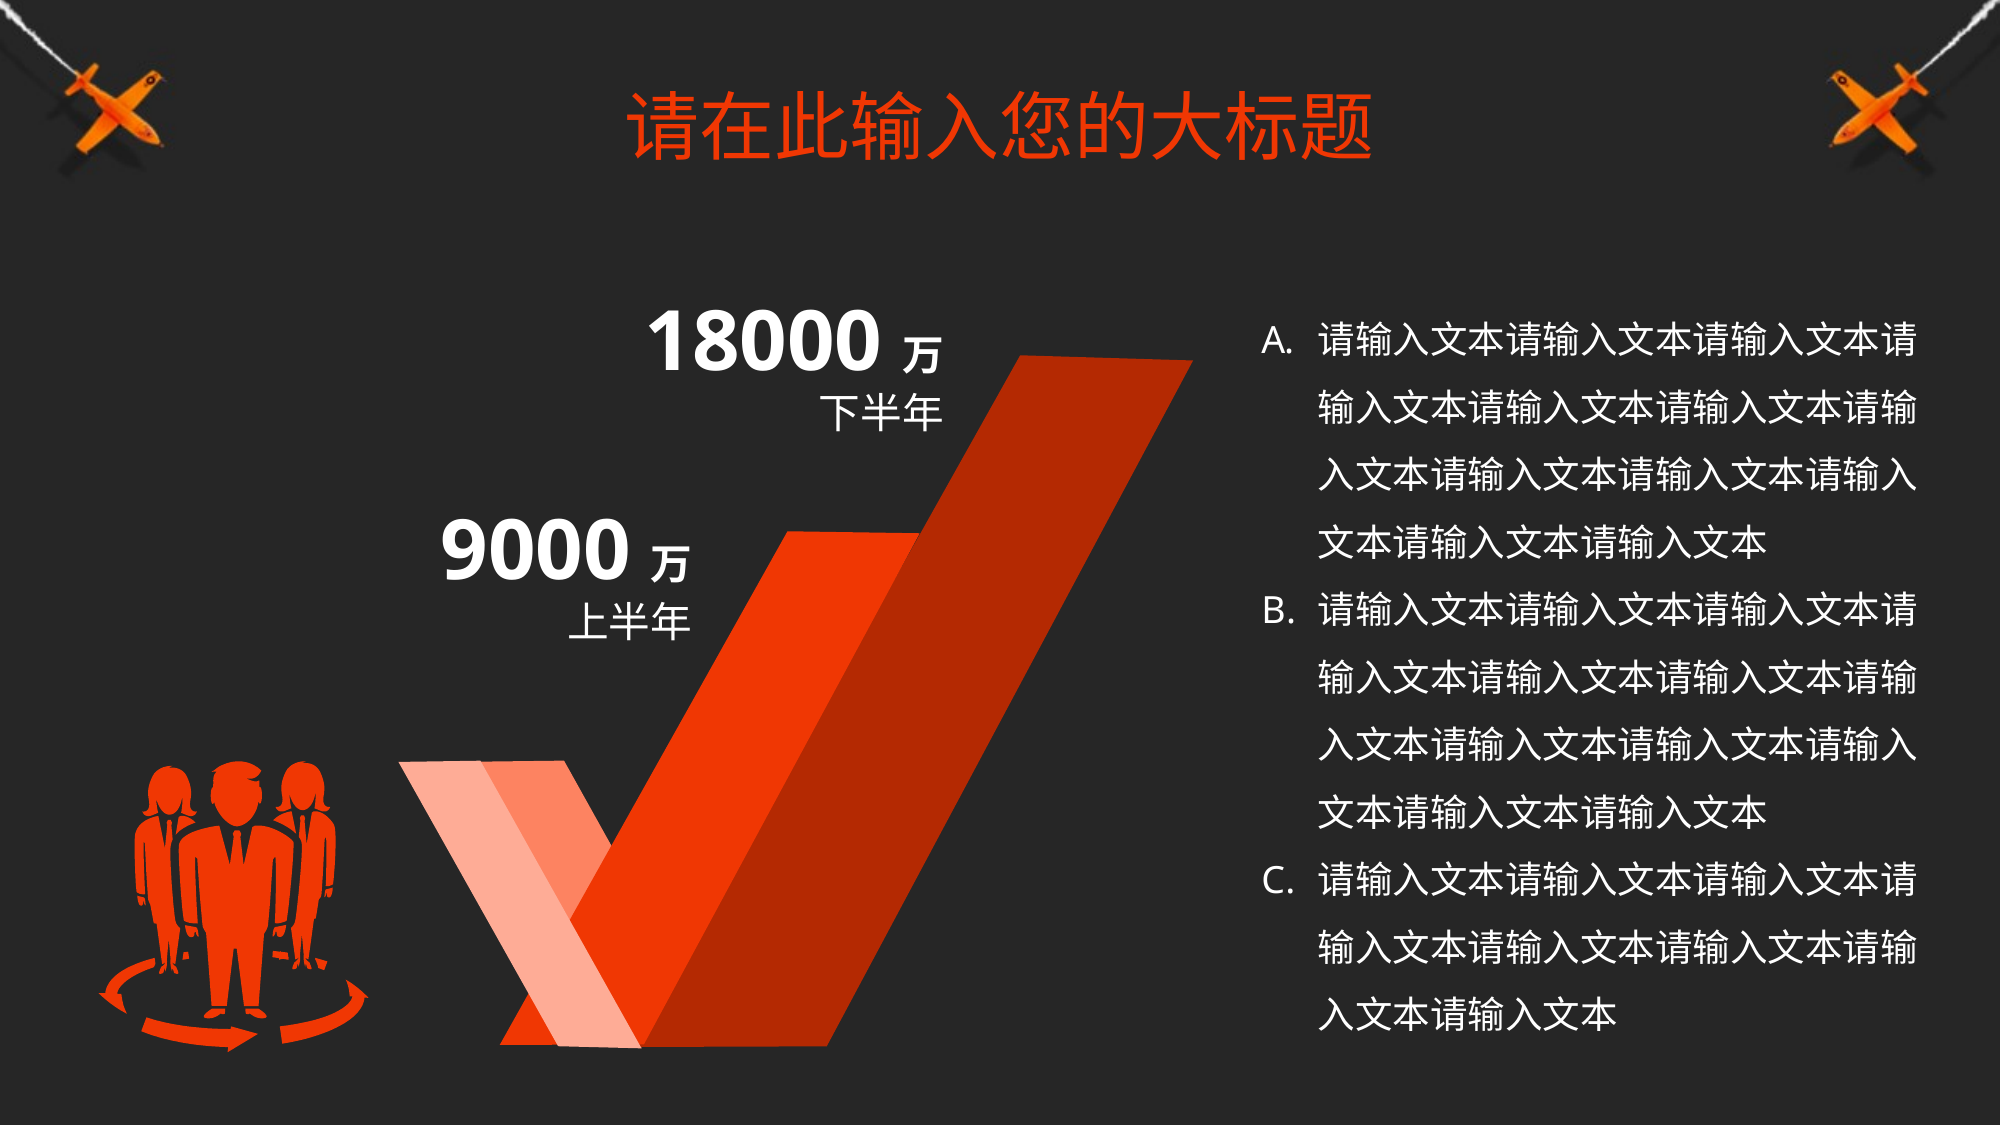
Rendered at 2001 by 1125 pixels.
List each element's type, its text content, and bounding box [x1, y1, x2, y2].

text_box [396, 759, 644, 1050]
text_box [482, 759, 611, 916]
text_box [273, 761, 336, 970]
text_box [98, 957, 156, 1014]
text_box [203, 1008, 226, 1019]
text_box [134, 765, 197, 974]
text_box [178, 825, 294, 1007]
text_box 请输入文本请输入文本请输入文本请输入文本请输入文本请输入文本请输入文本请输入文本请输入文本请输入文本请输入文本请输入文本 请输入文本请输入文本请输入文本请输入文本请输入文本请输入文本请输入文本请输入文本请输入文本请输入文本请输入文本请输入文本 请输入文本请输入文本请输入文本请输入文本请输入文本请输入文本请输入文本请输入文本 [1246, 236, 1946, 1093]
text_box [643, 354, 1195, 1048]
picture [0, 0, 2000, 1125]
text_box [210, 761, 262, 827]
text_box [141, 1017, 259, 1053]
text_box 18000万 下半年 [520, 279, 959, 445]
text_box [315, 957, 328, 971]
title 请在此输入您的大标题 [179, 60, 1821, 200]
text_box [245, 1008, 267, 1019]
text_box 9000万 上半年 [268, 488, 708, 654]
text_box [570, 530, 922, 1046]
text_box [279, 979, 369, 1044]
text_box [497, 994, 556, 1046]
